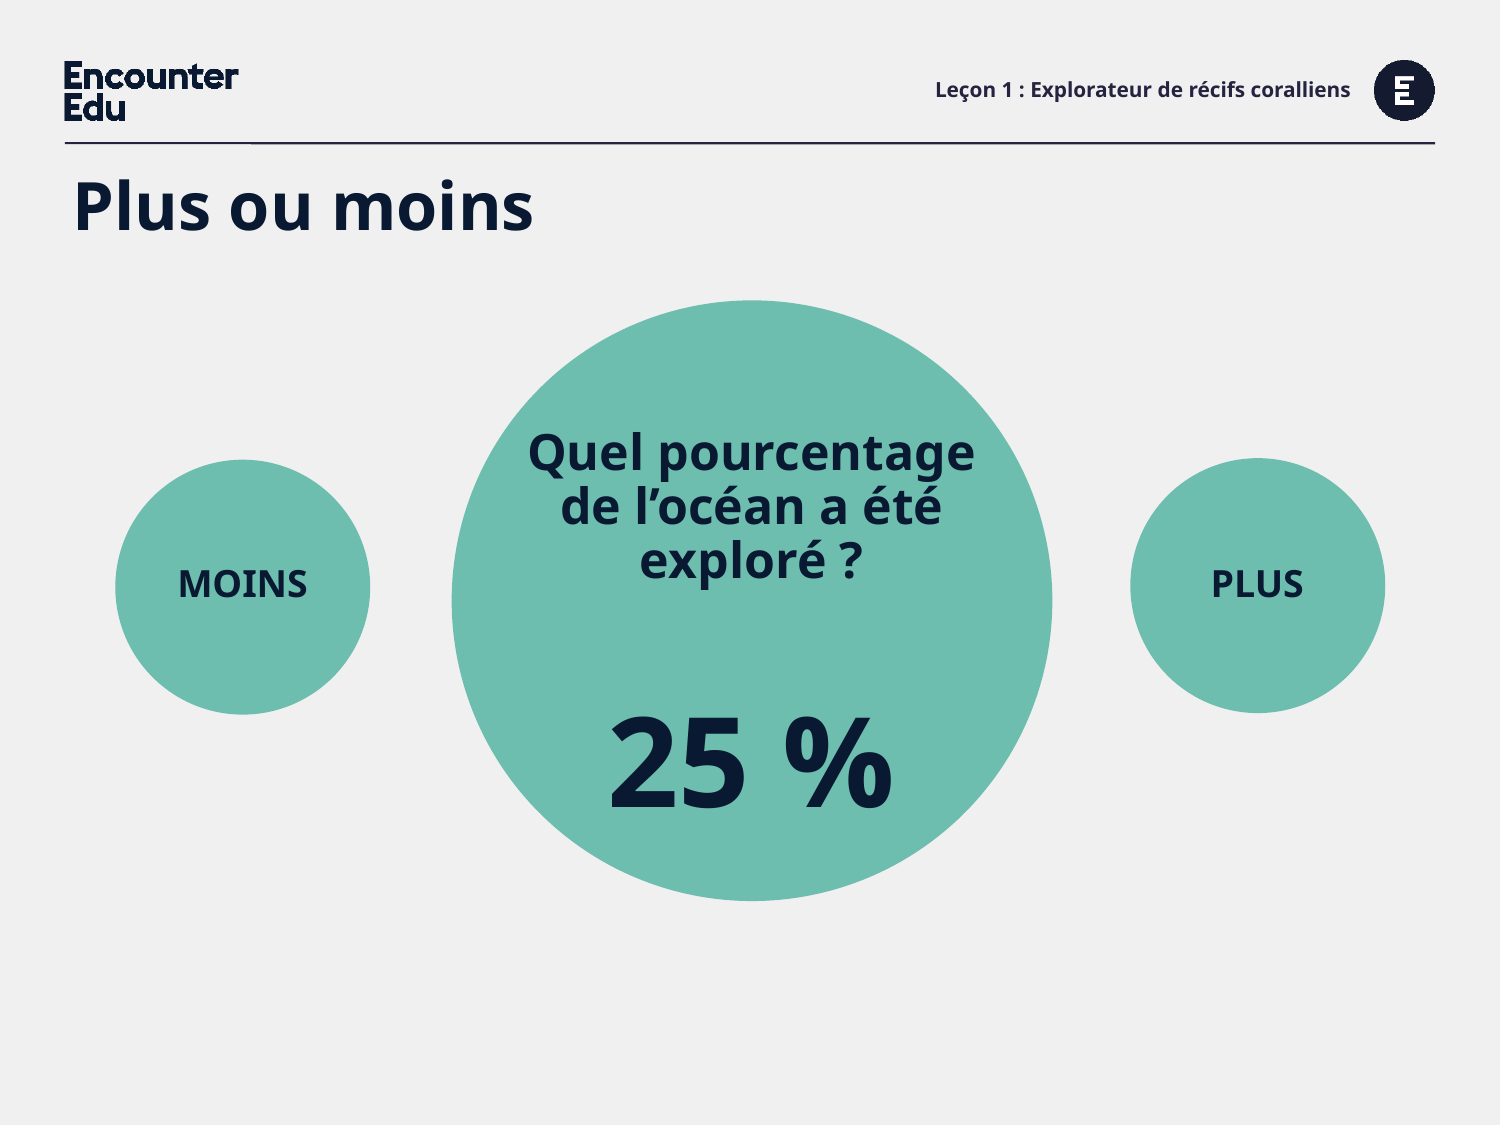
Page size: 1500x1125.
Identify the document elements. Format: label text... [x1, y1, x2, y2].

text_box Plus ou moins [64, 156, 587, 252]
list Quel pourcentage de l’océan a été exploré ? [482, 419, 1021, 602]
title Leçon 1 : Explorateur de récifs coralliens [749, 67, 1359, 114]
list 25 % [482, 691, 1021, 874]
picture [60, 59, 243, 122]
picture [1372, 58, 1436, 122]
list MOINS [64, 515, 421, 656]
text_box PLUS [1079, 516, 1435, 655]
